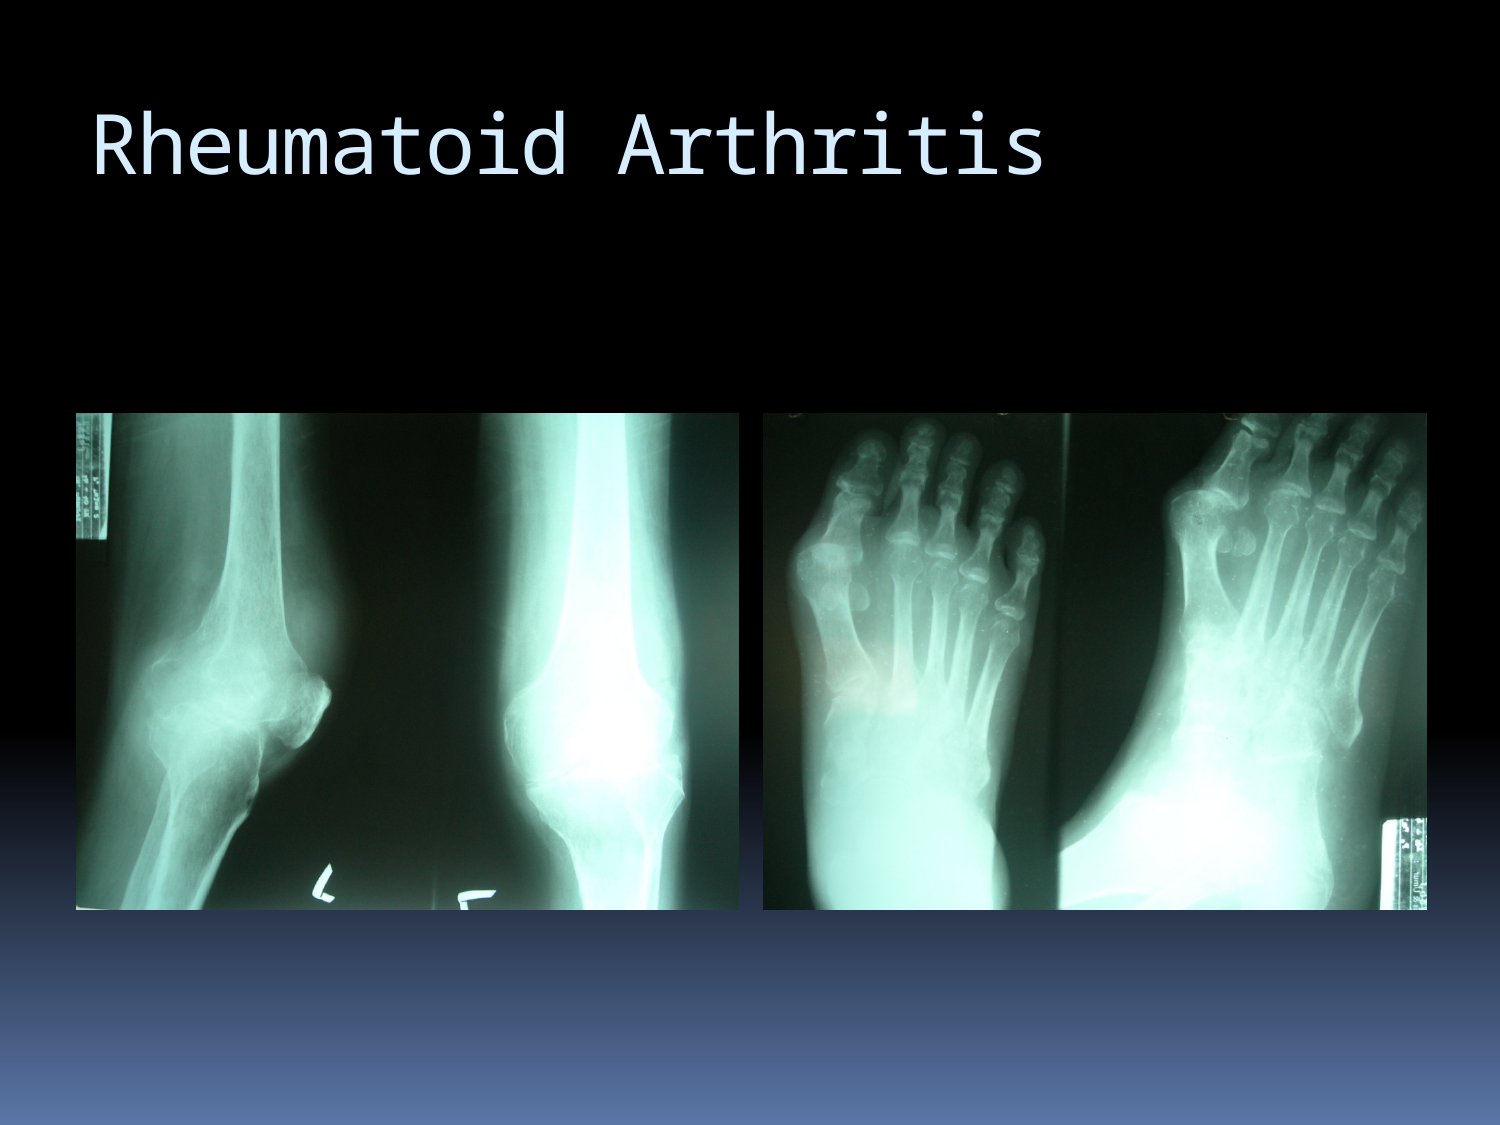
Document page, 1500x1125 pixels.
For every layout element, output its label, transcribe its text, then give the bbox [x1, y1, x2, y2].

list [763, 412, 1427, 911]
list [75, 412, 740, 911]
title Rheumatoid Arthritis [75, 83, 1425, 234]
